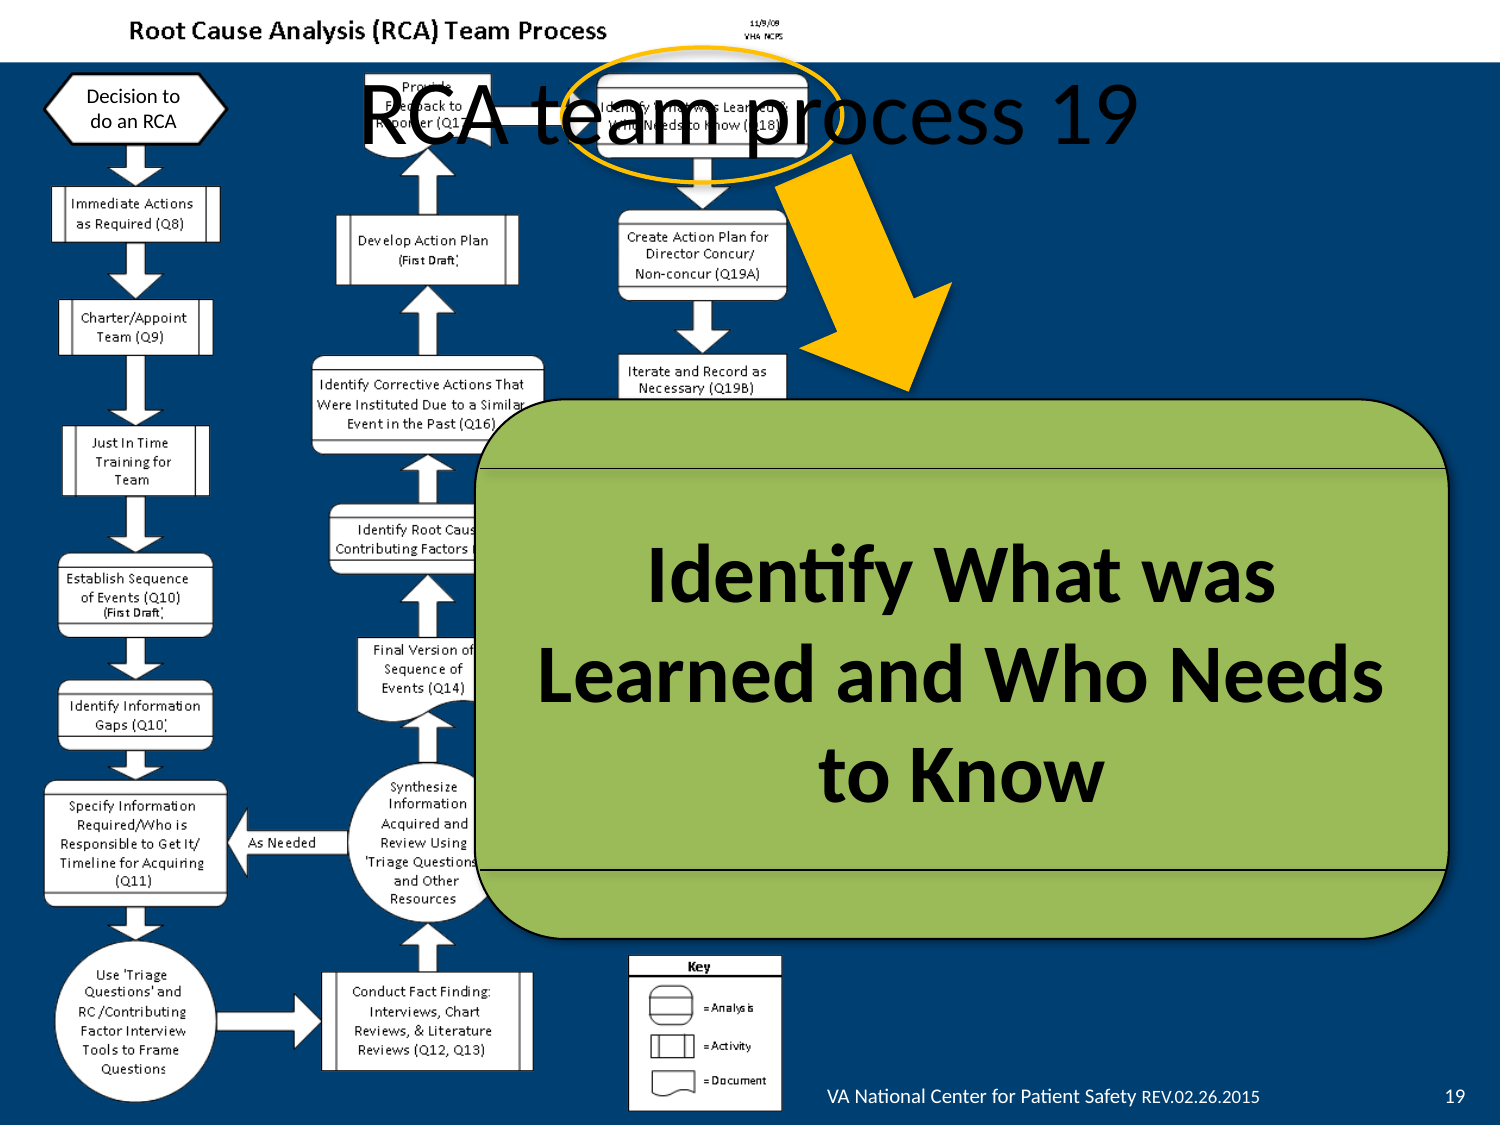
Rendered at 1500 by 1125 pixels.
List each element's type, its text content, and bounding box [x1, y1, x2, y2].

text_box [474, 399, 1450, 940]
title RCA team process 19 [75, 45, 1425, 233]
picture [39, 0, 816, 1125]
text_box [792, 233, 955, 394]
